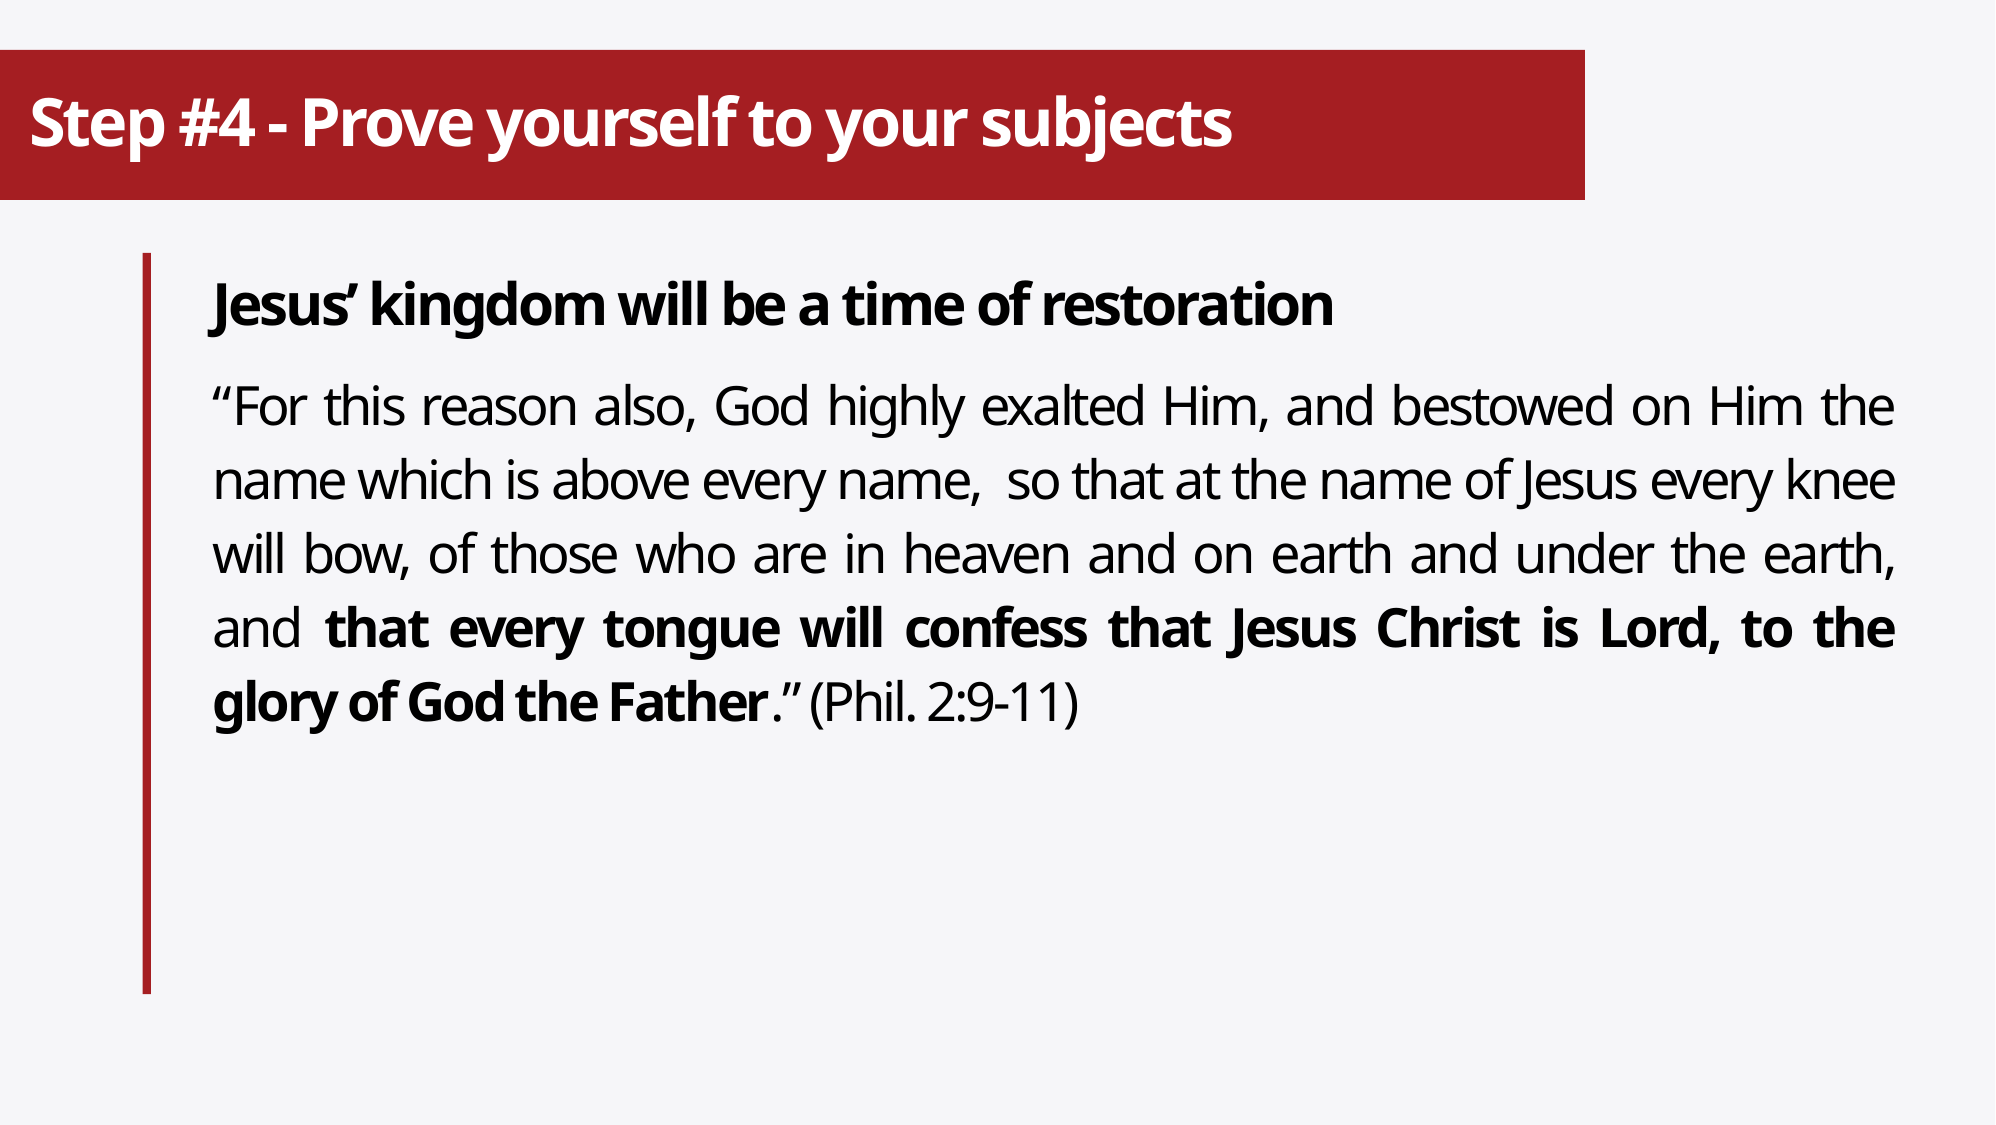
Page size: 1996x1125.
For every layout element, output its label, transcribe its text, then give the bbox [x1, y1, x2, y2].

subtitle Jesus’ kingdom will be a time of restoration “For this reason also, God highly exalted Him, and bestowed on Him the name which is above every name, so that at the name of Jesus every knee will bow, of those who are in heaven and on earth and under the earth, and that every tongue will confess that Jesus Christ is Lord, to the glory of God the Father.” (Phil. 2:9-11) [197, 249, 1910, 1000]
title Step #4 - Prove yourself to your subjects [14, 62, 1810, 188]
